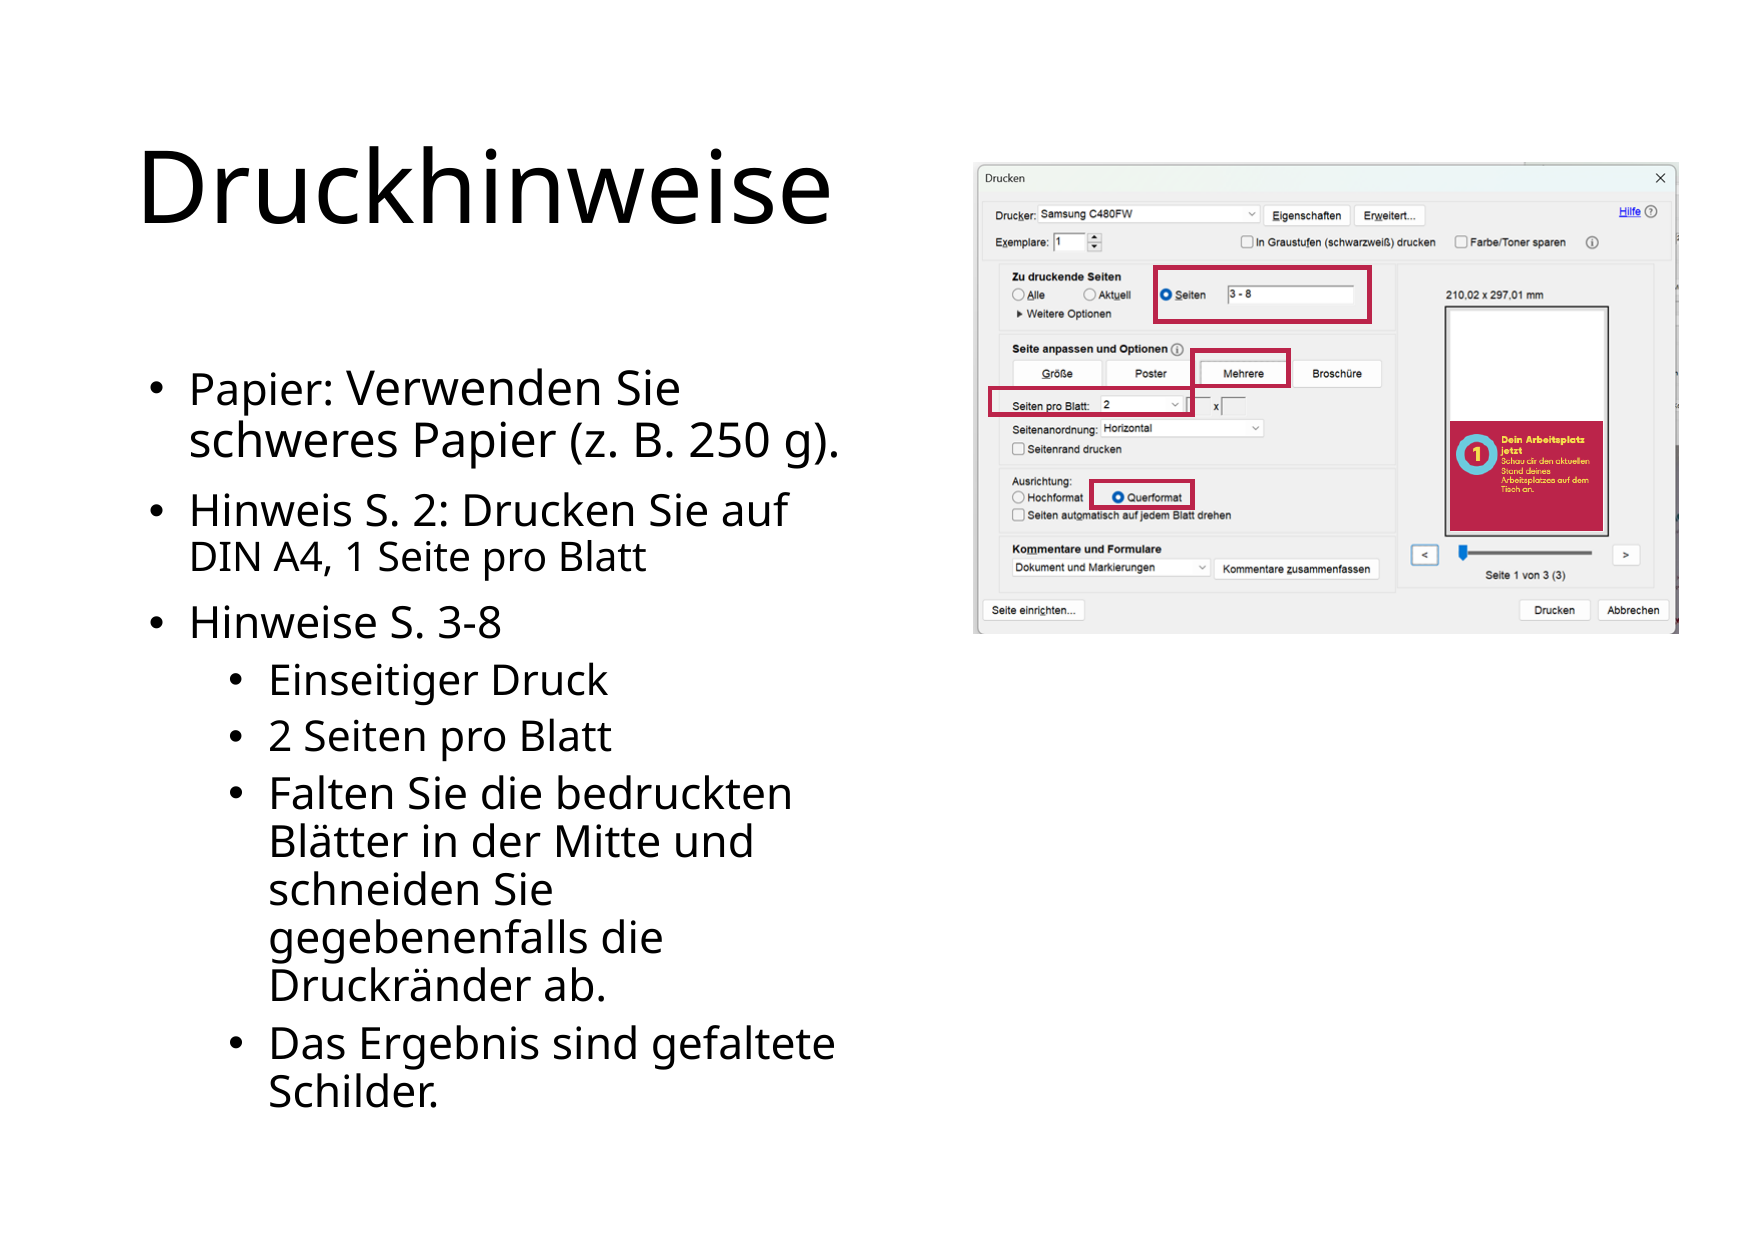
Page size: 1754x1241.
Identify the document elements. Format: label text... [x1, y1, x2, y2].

title Druckhinweise [120, 70, 1634, 311]
text_box Papier: Verwenden Sie schweres Papier (z. B. 250 g). Hinweis S. 2: Drucken Sie auf DIN A4, 1 Seite pro Blatt Hinweise S. 3-8 Einseitiger Druck 2 Seiten pro Blatt Falten Sie die bedruckten Blätter in der Mitte und schneiden Sie gegebenenfalls die Druckränder ab. Das Ergebnis sind gefaltete Schilder. [133, 356, 877, 1127]
picture [973, 162, 1679, 634]
